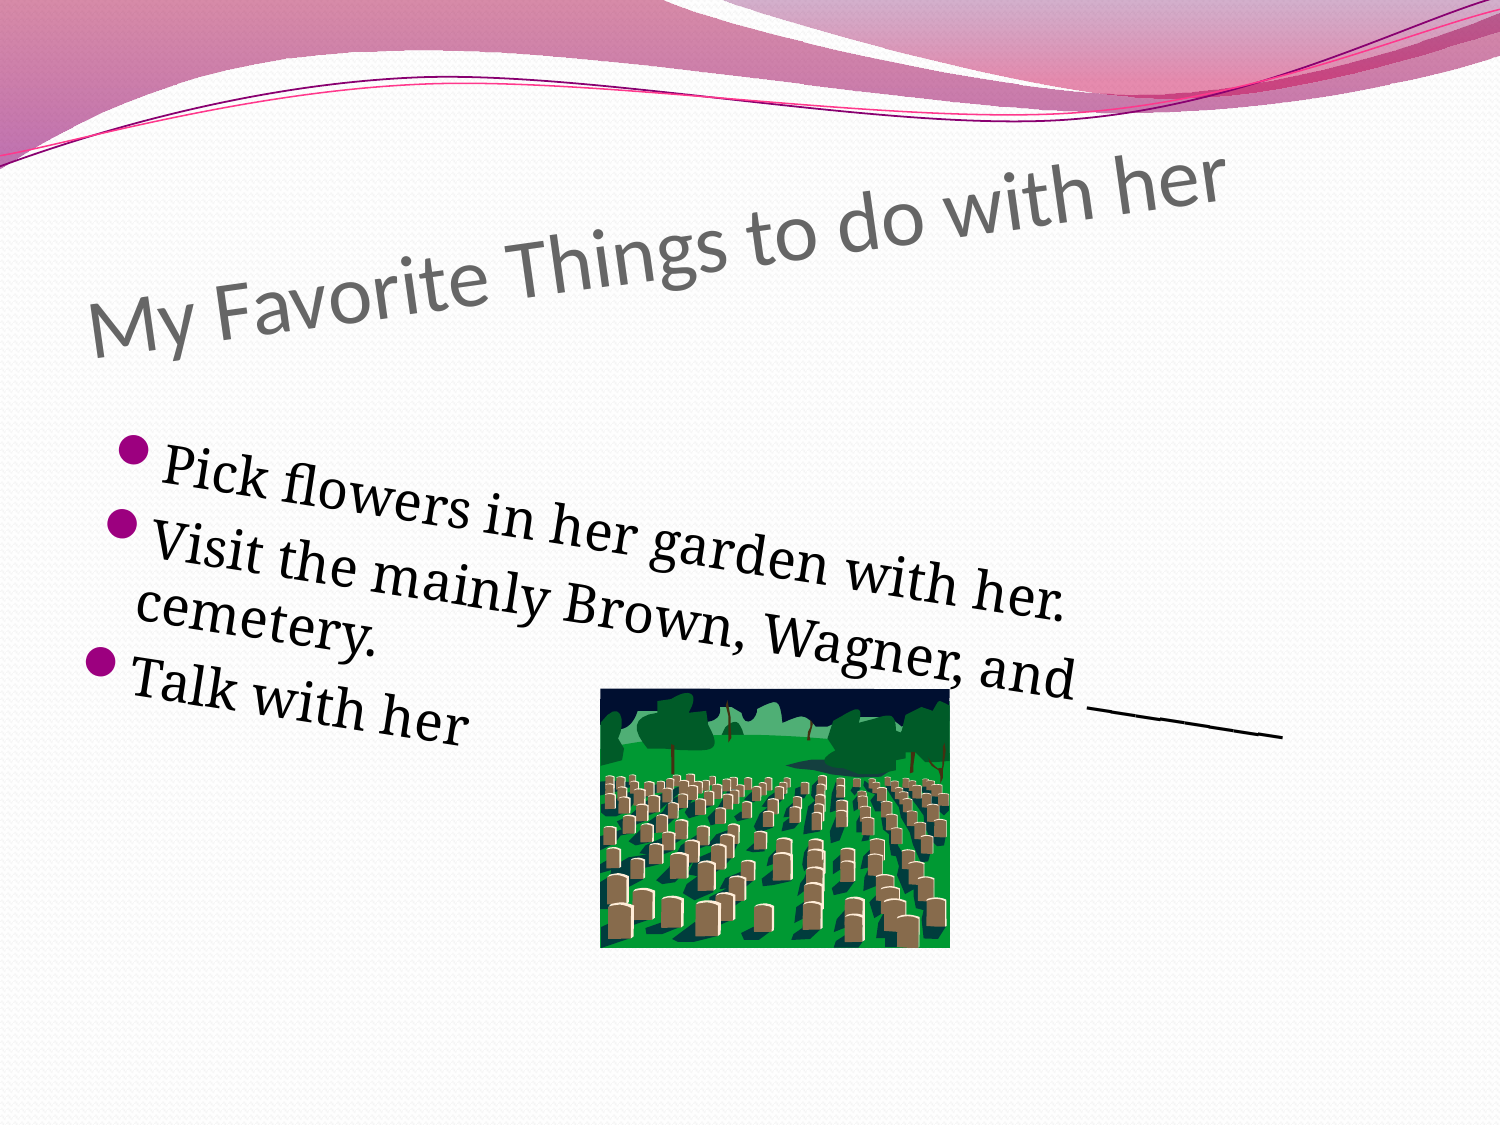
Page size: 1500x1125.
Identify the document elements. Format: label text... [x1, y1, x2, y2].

picture [599, 687, 951, 949]
list Pick flowers in her garden with her. Visit the mainly Brown, Wagner, and ________ cemetery. Talk with her [60, 412, 1415, 908]
title My Favorite Things to do with her [69, 26, 1369, 377]
